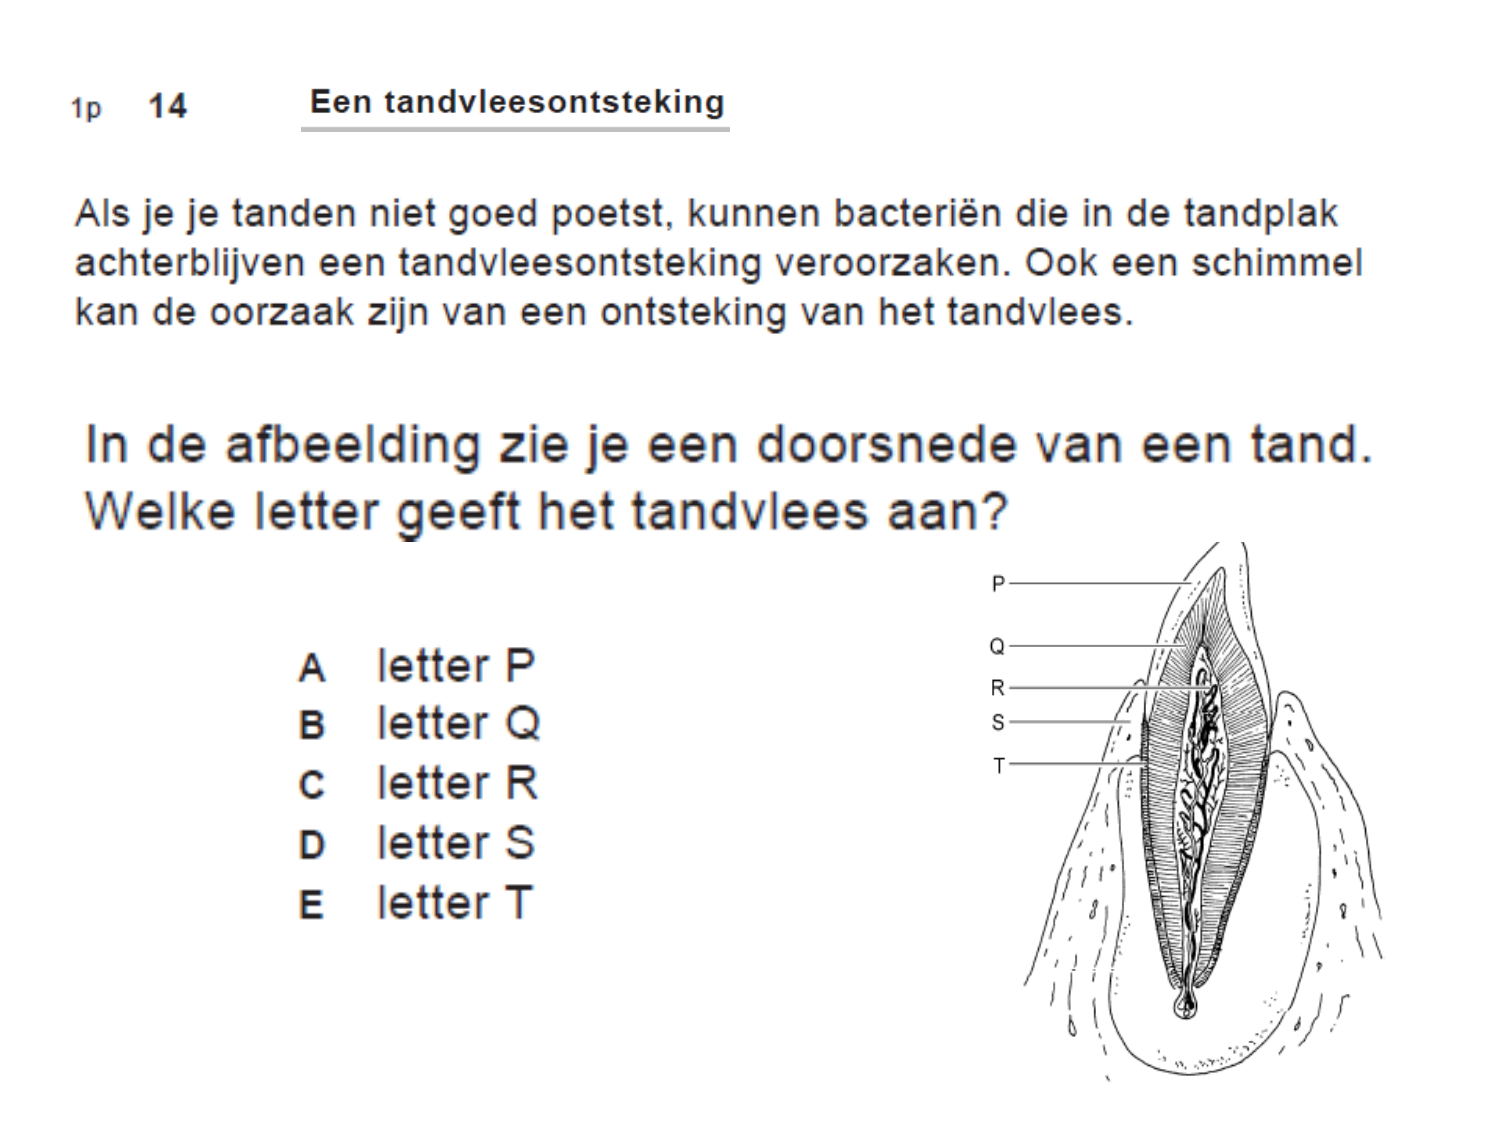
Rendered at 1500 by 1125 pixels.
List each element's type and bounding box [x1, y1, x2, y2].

picture [300, 64, 730, 132]
picture [64, 66, 204, 157]
picture [64, 184, 1396, 349]
picture [277, 633, 595, 956]
picture [64, 396, 1412, 1090]
